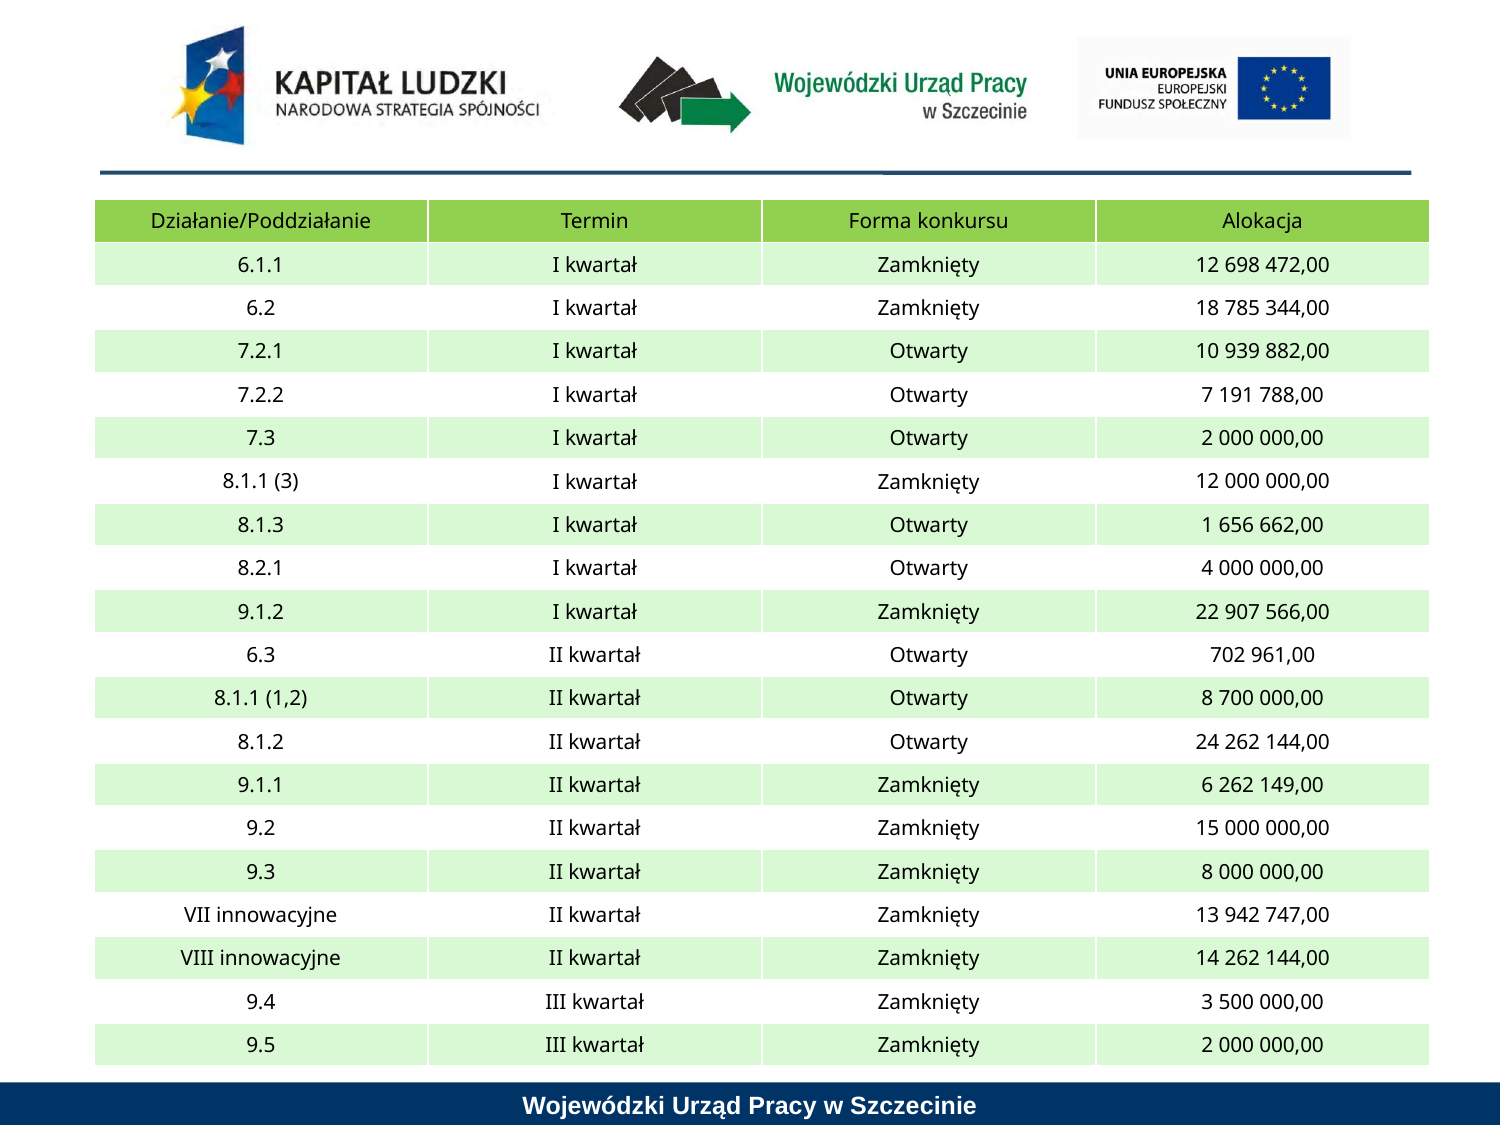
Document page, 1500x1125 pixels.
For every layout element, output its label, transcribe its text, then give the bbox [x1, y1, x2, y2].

table_cell Otwarty [763, 720, 1095, 762]
table_cell VIII innowacyjne [95, 937, 427, 979]
table_cell 7 191 788,00 [1097, 373, 1429, 415]
table_cell I kwartał [429, 287, 761, 328]
table_cell III kwartał [429, 980, 761, 1022]
table_cell 702 961,00 [1097, 634, 1429, 675]
table_cell 13 942 747,00 [1097, 894, 1429, 935]
table_cell 12 000 000,00 [1097, 460, 1429, 502]
table_cell 15 000 000,00 [1097, 807, 1429, 849]
table_cell 24 262 144,00 [1097, 720, 1429, 762]
table_cell Zamknięty [763, 1024, 1095, 1065]
table_cell 10 939 882,00 [1097, 330, 1429, 372]
table_cell I kwartał [429, 460, 761, 502]
table_cell III kwartał [429, 1024, 761, 1065]
table_cell 8.1.3 [95, 504, 427, 545]
table_cell I kwartał [429, 373, 761, 415]
table_cell Zamknięty [763, 287, 1095, 328]
table_cell 9.1.1 [95, 764, 427, 805]
table_cell 7.2.2 [95, 373, 427, 415]
table_cell 3 500 000,00 [1097, 980, 1429, 1022]
table_cell 14 262 144,00 [1097, 937, 1429, 979]
table_cell 6.2 [95, 287, 427, 328]
table_cell Zamknięty [763, 243, 1095, 285]
table_cell 9.2 [95, 807, 427, 849]
table_cell 7.3 [95, 417, 427, 458]
table_cell 18 785 344,00 [1097, 287, 1429, 328]
table_cell 8.2.1 [95, 547, 427, 588]
table_cell II kwartał [429, 677, 761, 718]
table_cell VII innowacyjne [95, 894, 427, 935]
table_cell Otwarty [763, 634, 1095, 675]
table_cell Zamknięty [763, 807, 1095, 849]
table_cell Otwarty [763, 504, 1095, 545]
table_cell Zamknięty [763, 460, 1095, 502]
table_header Działanie/Poddziałanie [95, 200, 427, 242]
table_cell I kwartał [429, 590, 761, 632]
table_cell II kwartał [429, 720, 761, 762]
table_cell Zamknięty [763, 764, 1095, 805]
table_cell II kwartał [429, 807, 761, 849]
table_cell Zamknięty [763, 980, 1095, 1022]
table_cell Otwarty [763, 547, 1095, 588]
table_cell I kwartał [429, 504, 761, 545]
table_cell II kwartał [429, 937, 761, 979]
table_cell II kwartał [429, 764, 761, 805]
table_cell II kwartał [429, 634, 761, 675]
table_cell Zamknięty [763, 937, 1095, 979]
table_cell 8 700 000,00 [1097, 677, 1429, 718]
table_cell Zamknięty [763, 590, 1095, 632]
table_cell 22 907 566,00 [1097, 590, 1429, 632]
table_cell 6 262 149,00 [1097, 764, 1429, 805]
table_cell 6.3 [95, 634, 427, 675]
table_cell 9.3 [95, 850, 427, 892]
table_cell 8 000 000,00 [1097, 850, 1429, 892]
picture [159, 24, 1353, 149]
table_cell Otwarty [763, 373, 1095, 415]
table_cell 1 656 662,00 [1097, 504, 1429, 545]
table_cell 9.1.2 [95, 590, 427, 632]
table_cell II kwartał [429, 850, 761, 892]
table_cell Otwarty [763, 417, 1095, 458]
table_cell 6.1.1 [95, 243, 427, 285]
table_header Termin [429, 200, 761, 242]
table_cell I kwartał [429, 417, 761, 458]
table_cell 2 000 000,00 [1097, 1024, 1429, 1065]
table_cell 12 698 472,00 [1097, 243, 1429, 285]
table_cell 2 000 000,00 [1097, 417, 1429, 458]
table_cell 9.4 [95, 980, 427, 1022]
table_cell II kwartał [429, 894, 761, 935]
table_cell 4 000 000,00 [1097, 547, 1429, 588]
title [70, 187, 1421, 1079]
table_cell 8.1.1 (1,2) [95, 677, 427, 718]
table_cell I kwartał [429, 330, 761, 372]
table_cell I kwartał [429, 243, 761, 285]
table_cell 7.2.1 [95, 330, 427, 372]
table_cell Otwarty [763, 330, 1095, 372]
table_cell Zamknięty [763, 850, 1095, 892]
table_cell 8.1.2 [95, 720, 427, 762]
table_cell I kwartał [429, 547, 761, 588]
table_header Forma konkursu [763, 200, 1095, 242]
table_cell Zamknięty [763, 894, 1095, 935]
table_cell 8.1.1 (3) [95, 460, 427, 502]
table_cell 9.5 [95, 1024, 427, 1065]
table_header Alokacja [1097, 200, 1429, 242]
table_cell Otwarty [763, 677, 1095, 718]
